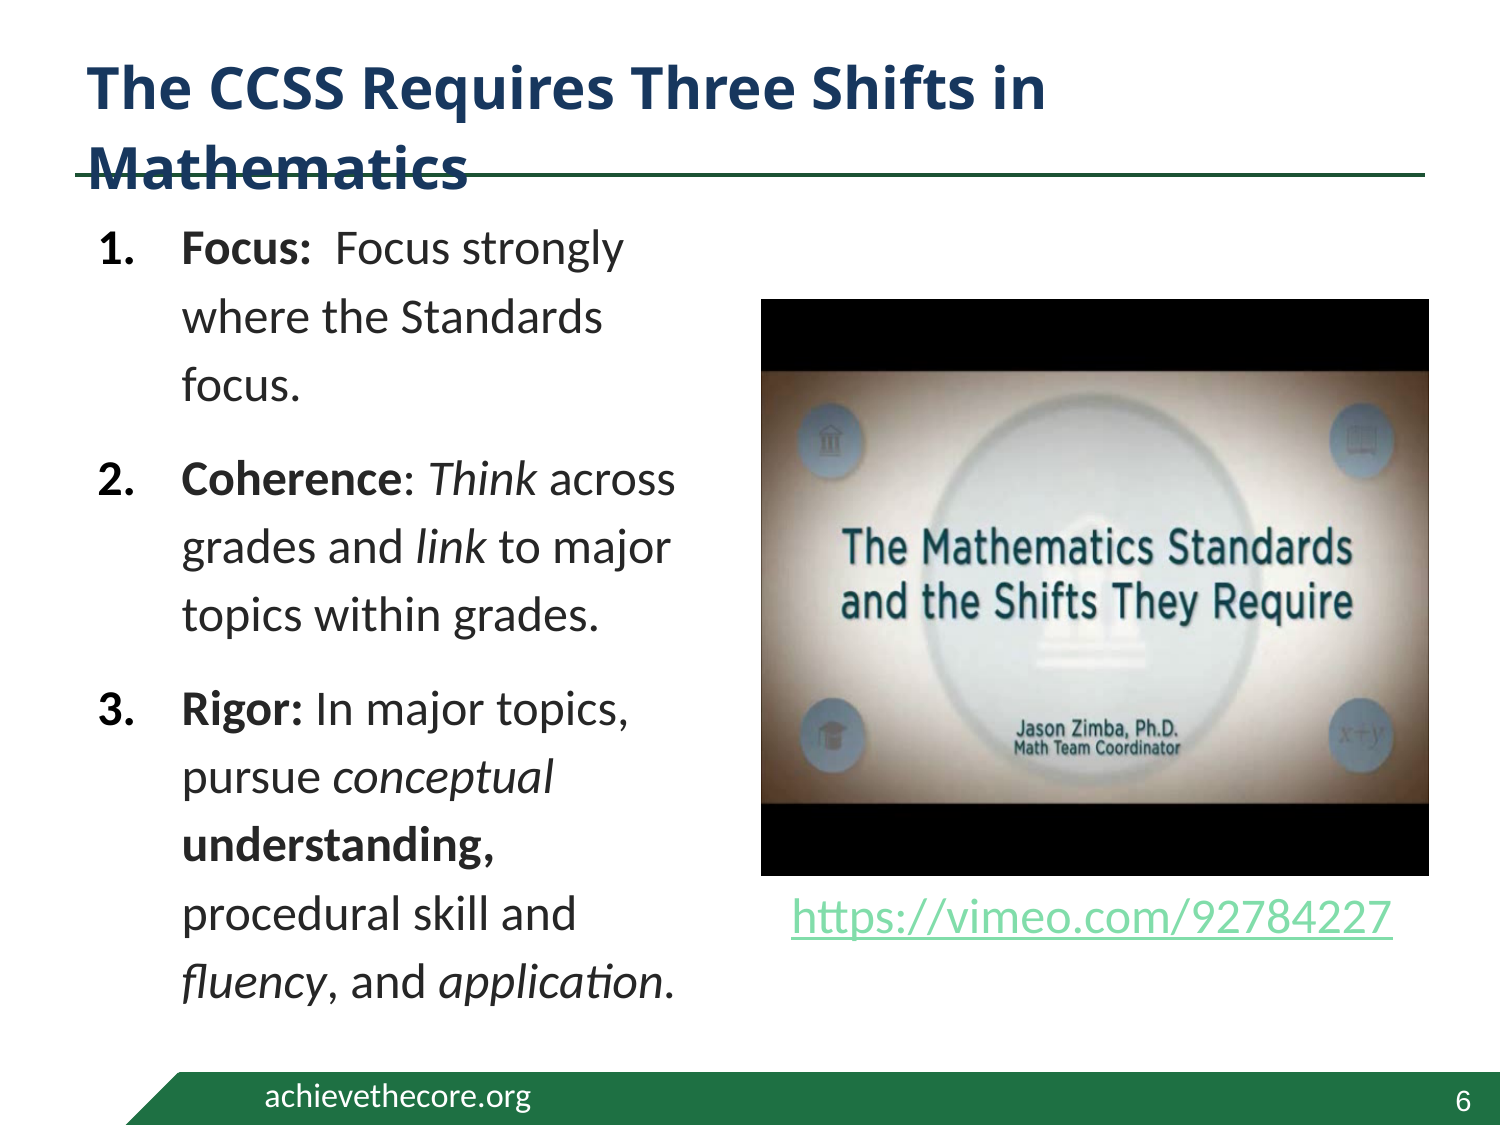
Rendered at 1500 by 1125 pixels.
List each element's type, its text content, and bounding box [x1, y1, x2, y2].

text_box https://vimeo.com/92784227 [776, 885, 1414, 939]
text_box Focus: Focus strongly where the Standards focus. Coherence: Think across grades and link to major topics within grades. Rigor: In major topics, pursue conceptual understanding, procedural skill and fluency, and application. [82, 198, 713, 1017]
slide_number 6 [1136, 1073, 1487, 1125]
picture [761, 299, 1429, 877]
text_box The CCSS Requires Three Shifts in Mathematics [71, 32, 1452, 209]
